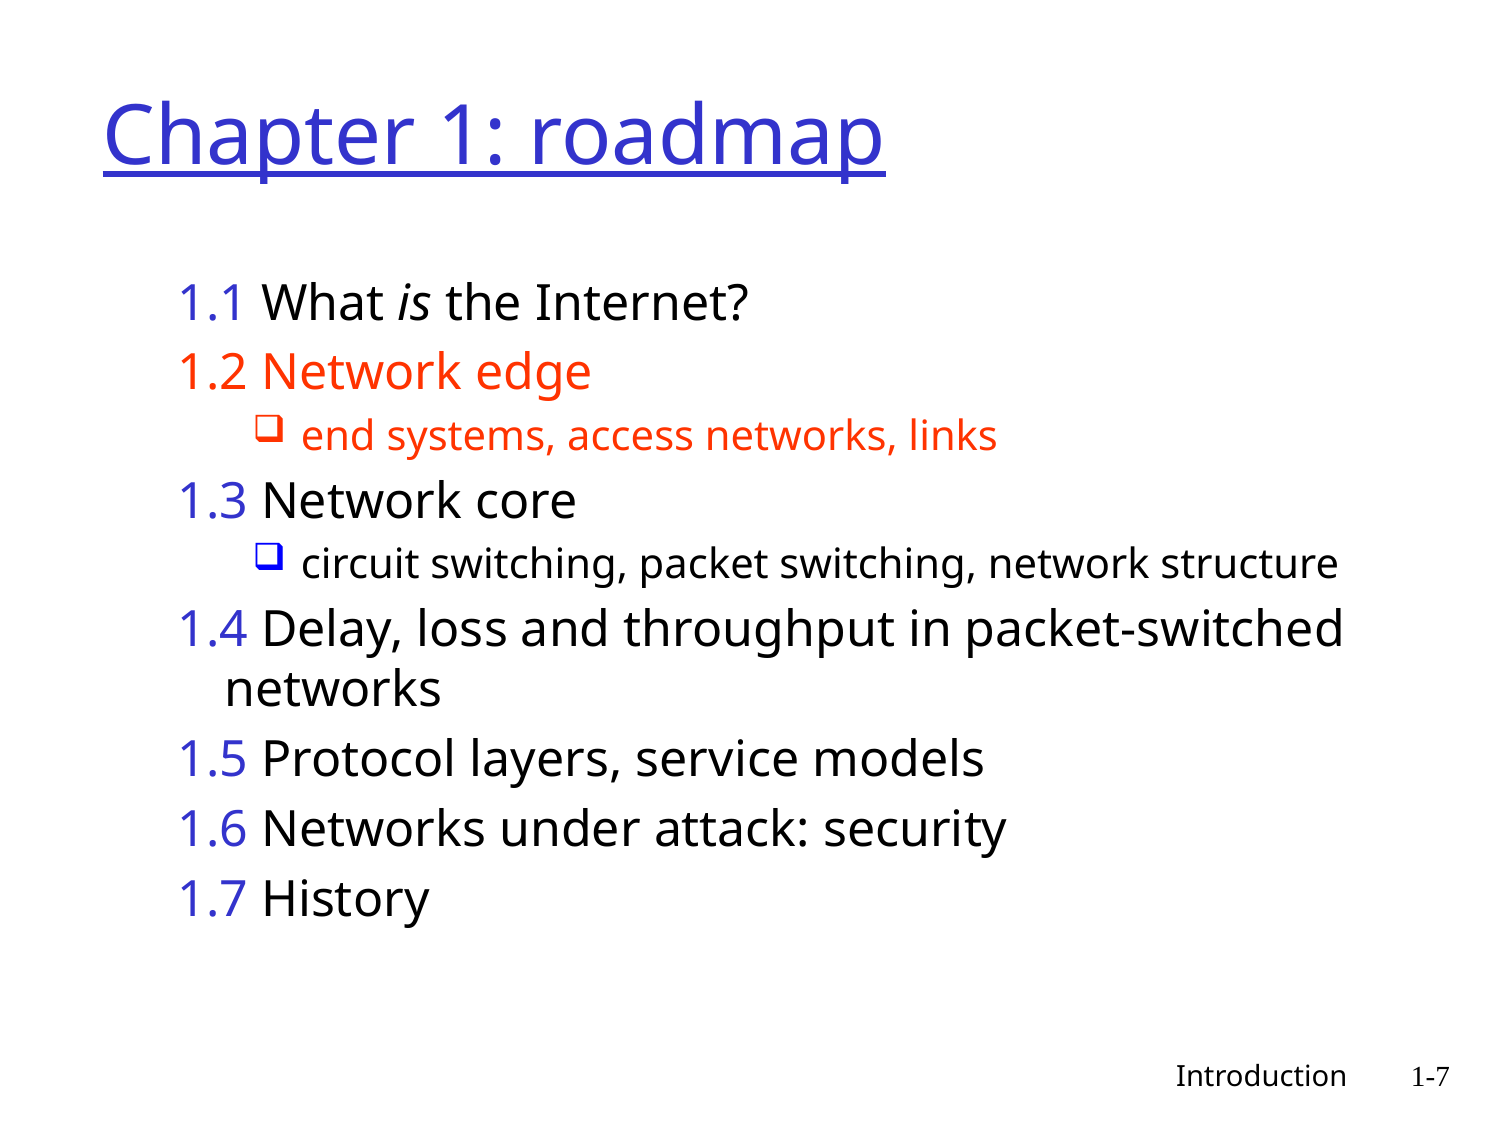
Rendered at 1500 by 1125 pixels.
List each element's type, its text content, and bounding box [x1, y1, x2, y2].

slide_number 1-7 [1362, 1049, 1466, 1125]
title Chapter 1: roadmap [87, 37, 1363, 226]
footer Introduction [887, 1049, 1362, 1125]
list 1.1 What is the Internet? 1.2 Network edge end systems, access networks, links 1.3 Network core circuit switching, packet switching, network structure 1.4 Delay, loss and throughput in packet-switched networks 1.5 Protocol layers, service models 1.6 Networks under attack: security 1.7 History [87, 262, 1435, 1026]
